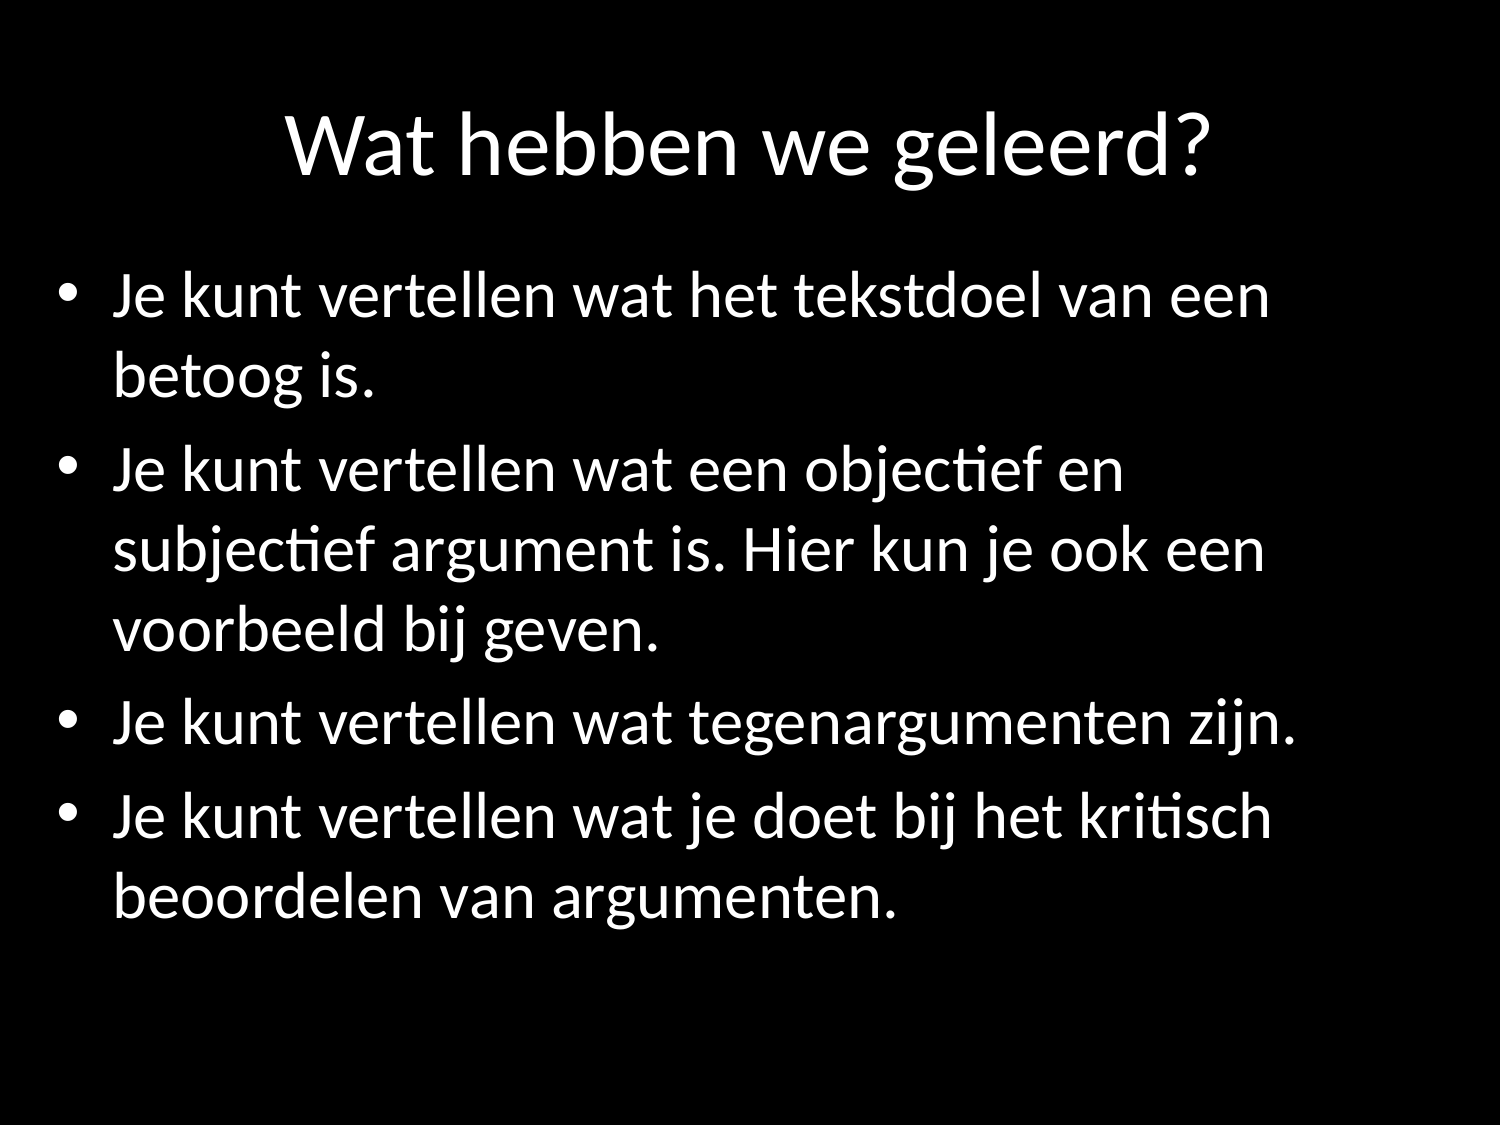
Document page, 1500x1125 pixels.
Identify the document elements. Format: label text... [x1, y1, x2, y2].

list Je kunt vertellen wat het tekstdoel van een betoog is. Je kunt vertellen wat een objectief en subjectief argument is. Hier kun je ook een voorbeeld bij geven. Je kunt vertellen wat tegenargumenten zijn. Je kunt vertellen wat je doet bij het kritisch beoordelen van argumenten. [41, 243, 1392, 1106]
title Wat hebben we geleerd? [75, 45, 1425, 233]
